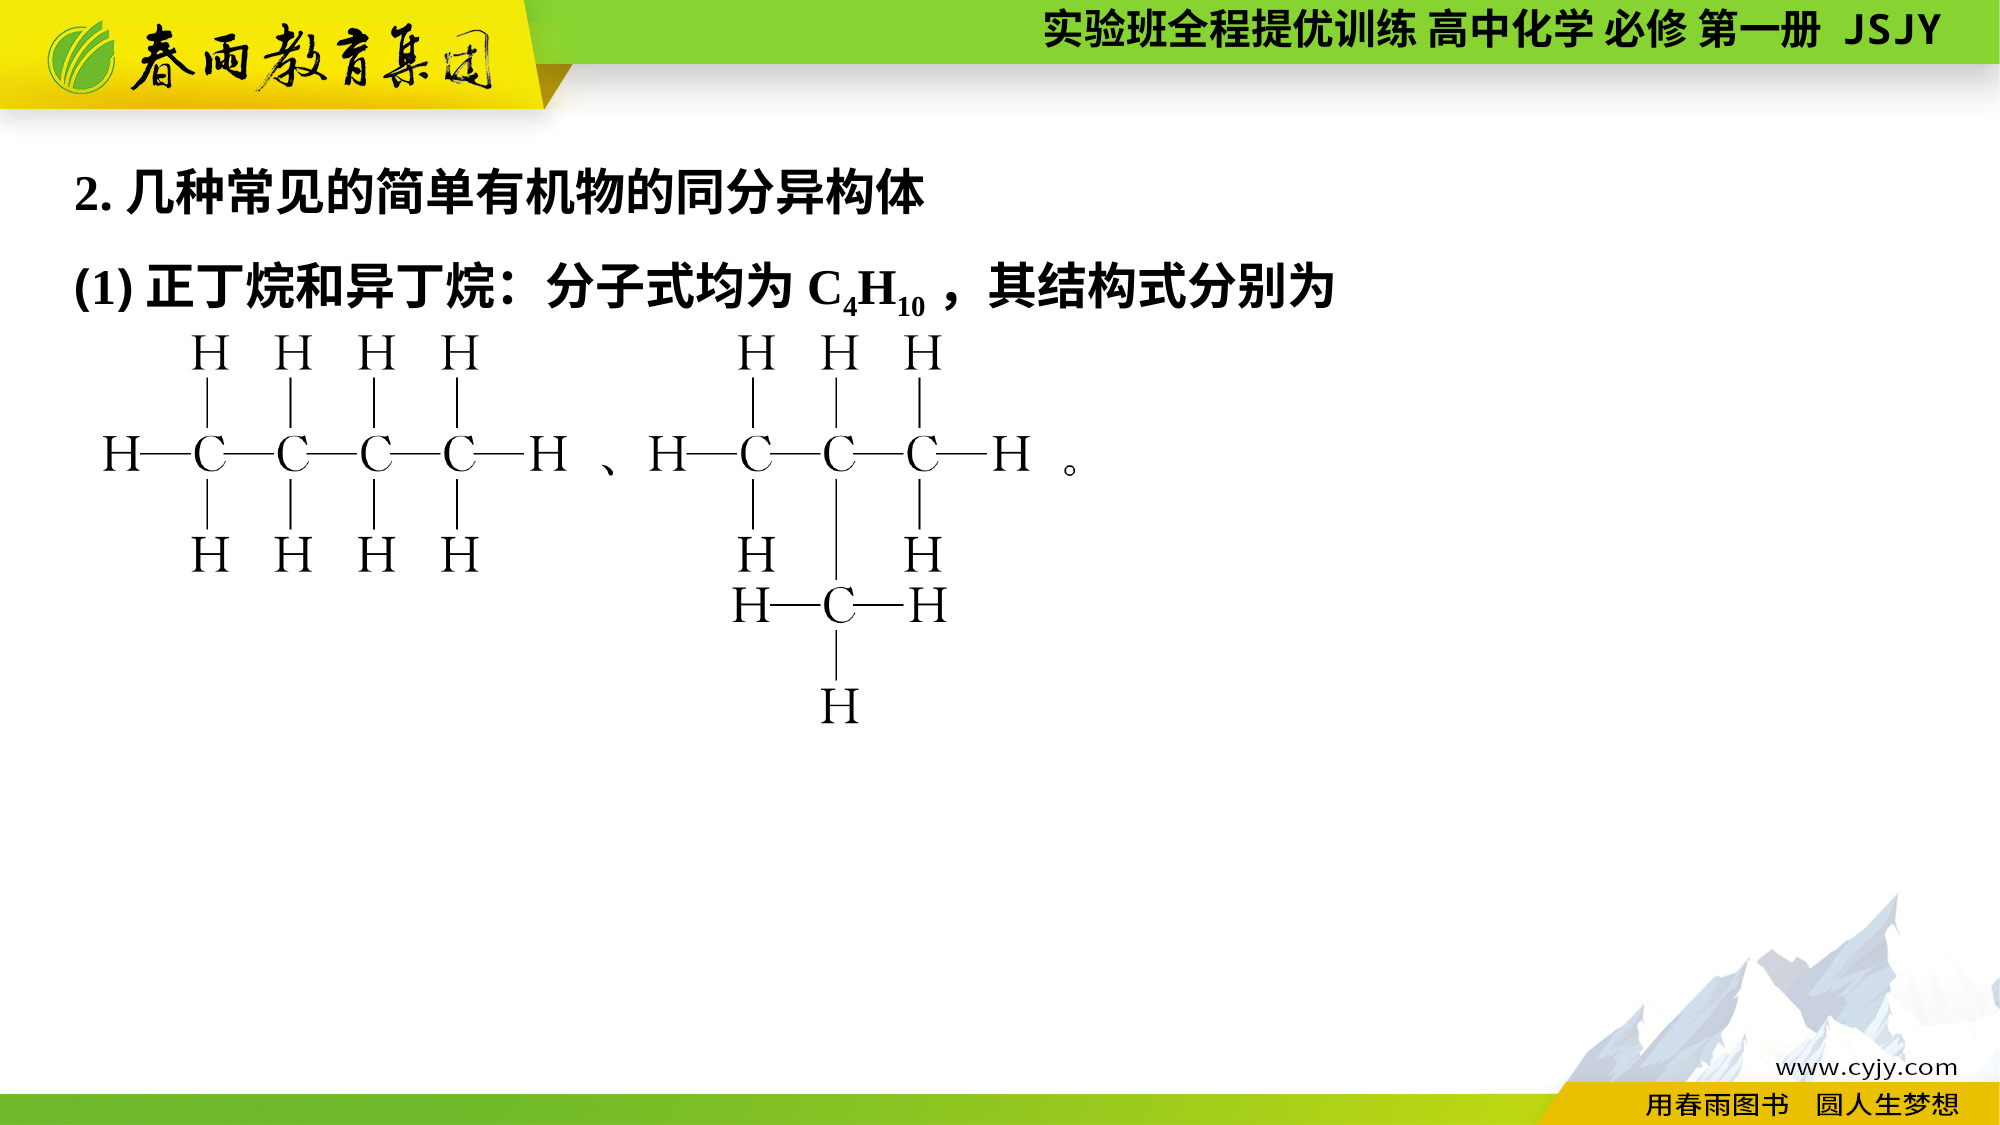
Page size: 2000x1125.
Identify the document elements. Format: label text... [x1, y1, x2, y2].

list 2.几种常见的简单有机物的同分异构体 (1)正丁烷和异丁烷：分子式均为C4H10，其结构式分别为 [59, 122, 1944, 308]
picture [0, 0, 2000, 1125]
